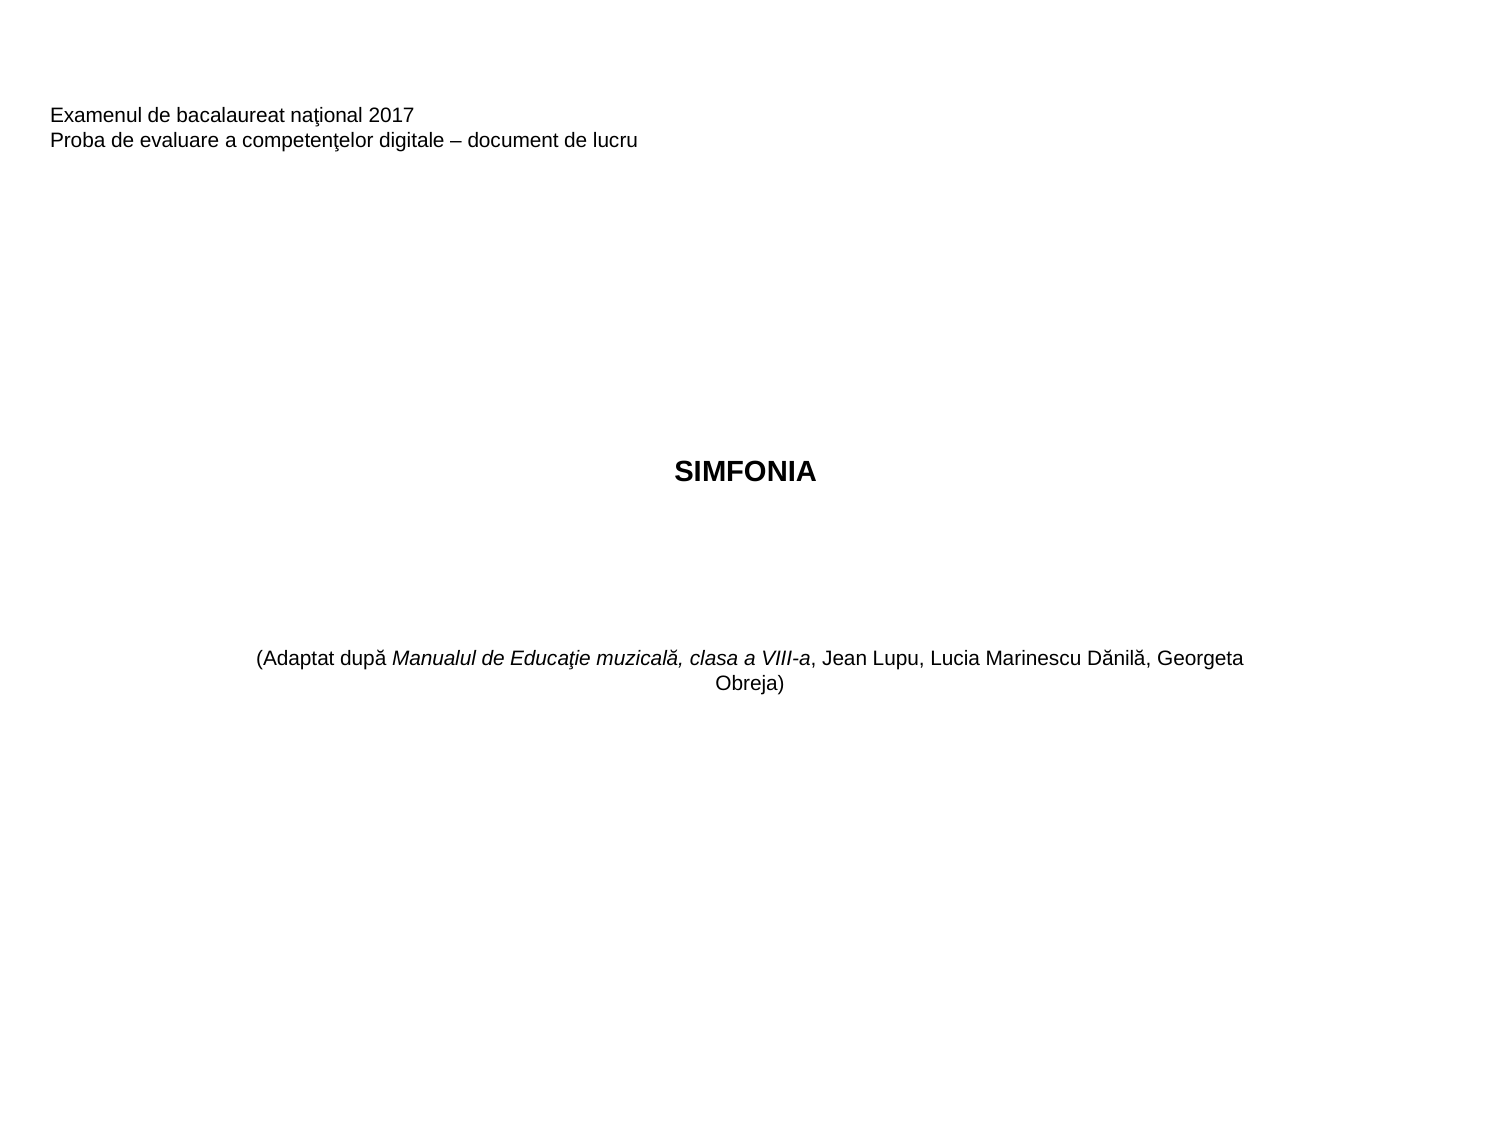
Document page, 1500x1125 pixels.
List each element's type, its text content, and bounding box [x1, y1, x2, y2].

subtitle (Adaptat după Manualul de Educaţie muzicală, clasa a VIII-a, Jean Lupu, Lucia Marinescu Dănilă, Georgeta Obreja) [224, 637, 1276, 751]
title SIMFONIA [112, 349, 1388, 591]
text_box Examenul de bacalaureat naţional 2017 Proba de evaluare a competenţelor digitale – document de lucru [35, 94, 1447, 159]
